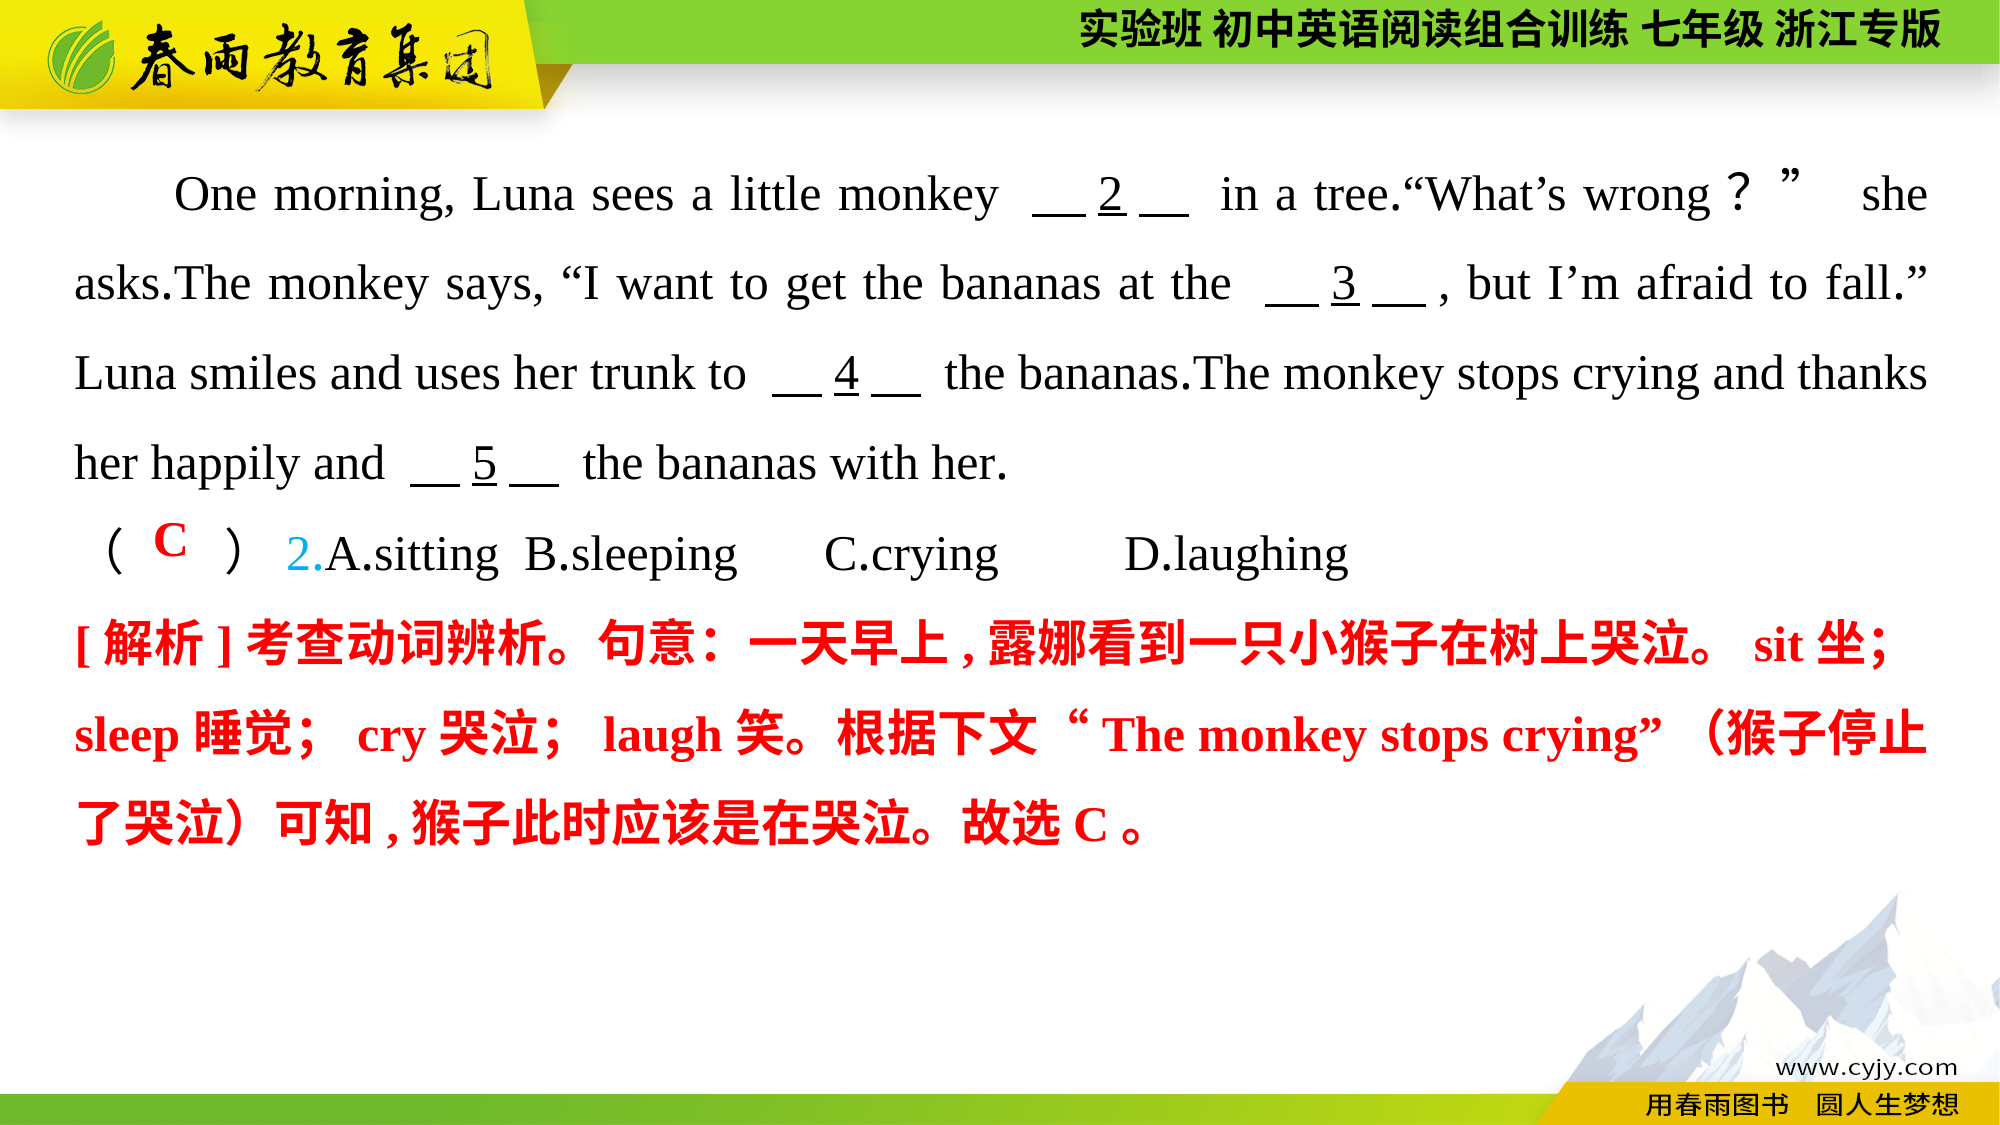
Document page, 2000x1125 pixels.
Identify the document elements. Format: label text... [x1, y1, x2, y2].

text_box [解析]考查动词辨析。句意：一天早上,露娜看到一只小猴子在树上哭泣。sit坐；sleep睡觉；cry哭泣；laugh笑。根据下文“The monkey stops crying”（猴子停止了哭泣）可知,猴子此时应该是在哭泣。故选C。 [59, 574, 1944, 859]
text_box C [138, 499, 204, 574]
picture [0, 0, 2000, 1125]
list One morning, Luna sees a little monkey 2 in a tree.“What’s wrong？” she asks.The monkey says, “I want to get the bananas at the 3 , but I’m afraid to fall.” Luna smiles and uses her trunk to 4 the bananas.The monkey stops crying and thanks her happily and 5 the bananas with her. （ ）2.A.sitting B.sleeping C.crying D.laughing [59, 122, 1944, 574]
